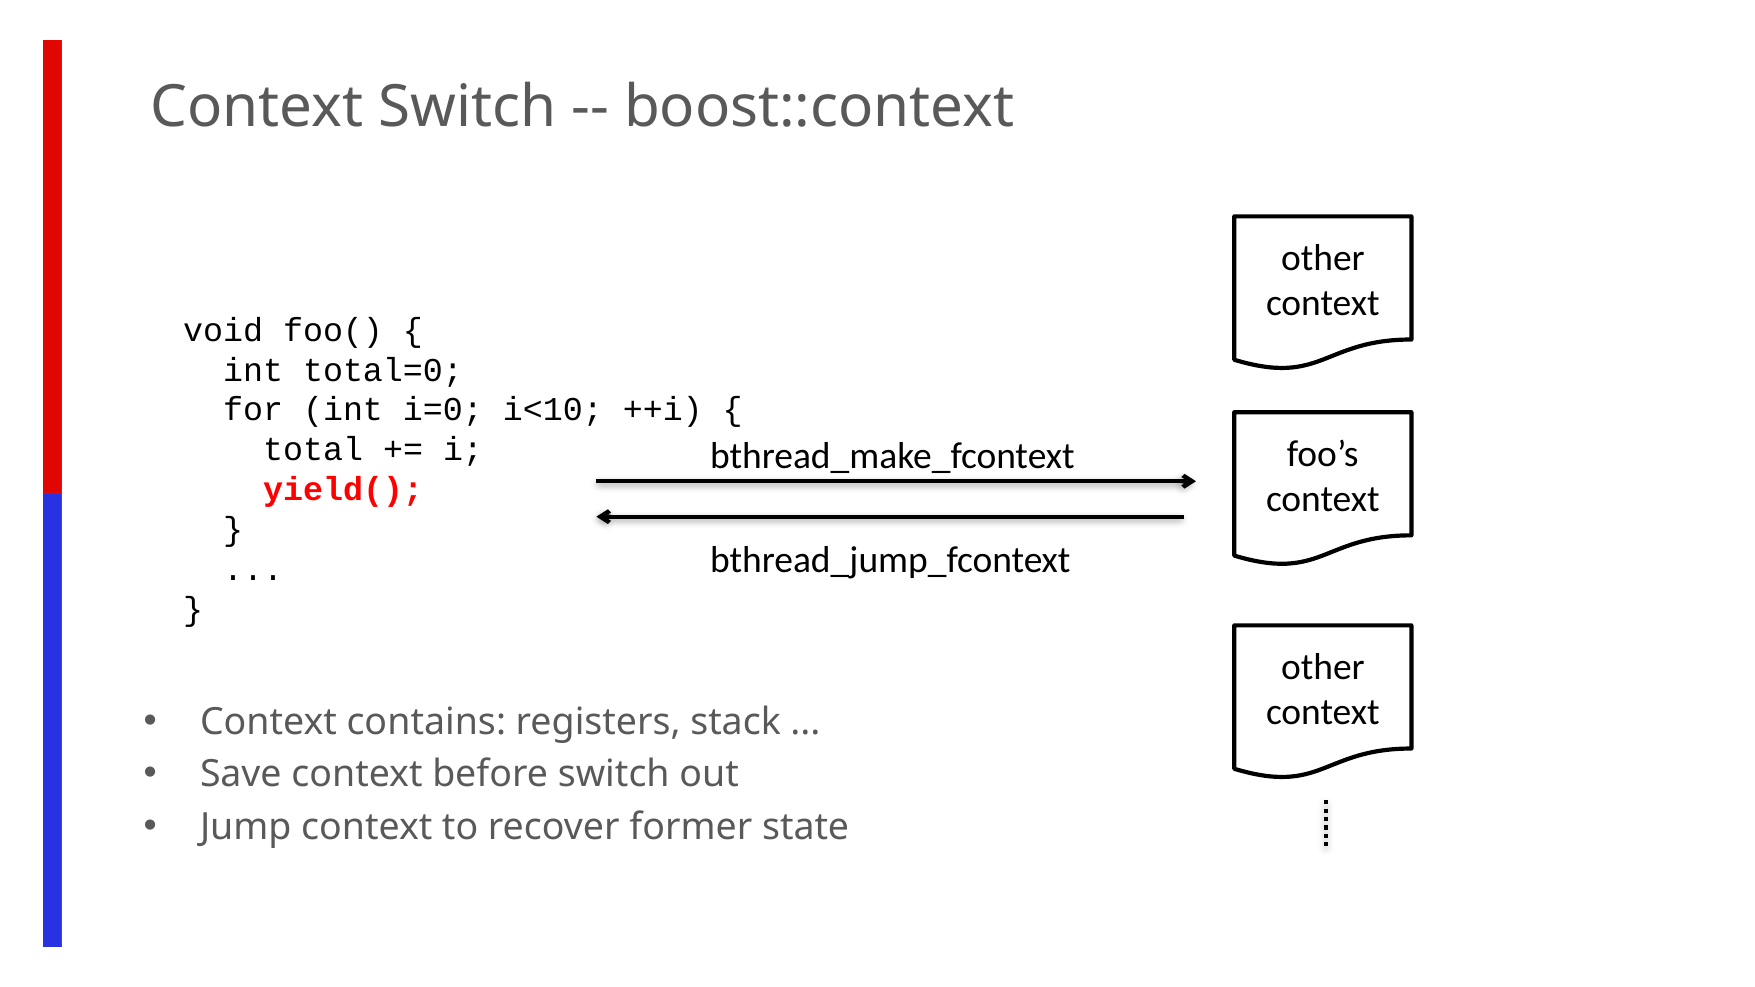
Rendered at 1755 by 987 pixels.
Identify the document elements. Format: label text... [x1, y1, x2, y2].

text_box other context [1232, 623, 1414, 780]
list Context contains: registers, stack ... Save context before switch out Jump context to recover former state [128, 689, 1192, 942]
text_box Context Switch -- boost::context [135, 60, 1657, 146]
text_box other context [1232, 214, 1414, 371]
text_box bthread_jump_fcontext [695, 527, 1145, 588]
text_box void foo() { int total=0; for (int i=0; i<10; ++i) { total += i; yield(); } ... } [168, 300, 807, 635]
text_box bthread_make_fcontext [695, 423, 1145, 480]
picture [43, 40, 62, 947]
text_box foo’s context [1232, 410, 1414, 566]
